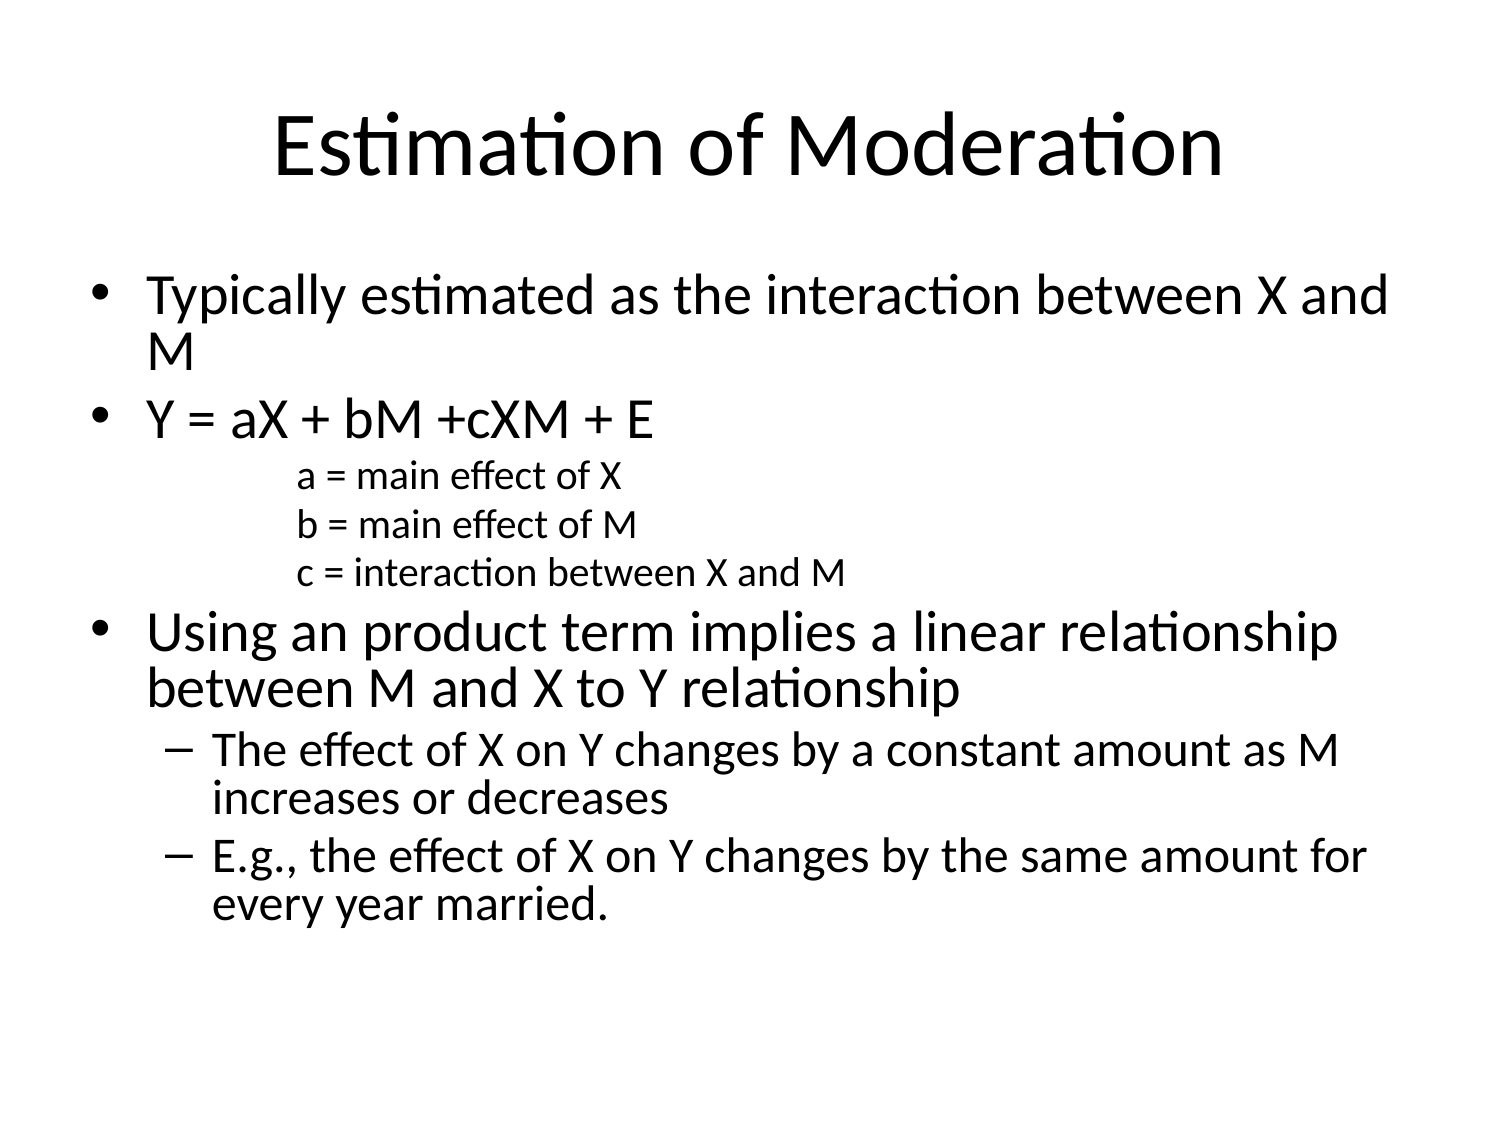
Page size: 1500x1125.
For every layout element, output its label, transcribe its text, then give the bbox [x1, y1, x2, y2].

title Estimation of Moderation [75, 45, 1425, 233]
list Typically estimated as the interaction between X and M Y = aX + bM +cXM + E a = main effect of X b = main effect of M c = interaction between X and M Using an product term implies a linear relationship between M and X to Y relationship The effect of X on Y changes by a constant amount as M increases or decreases E.g., the effect of X on Y changes by the same amount for every year married. [75, 262, 1425, 1005]
